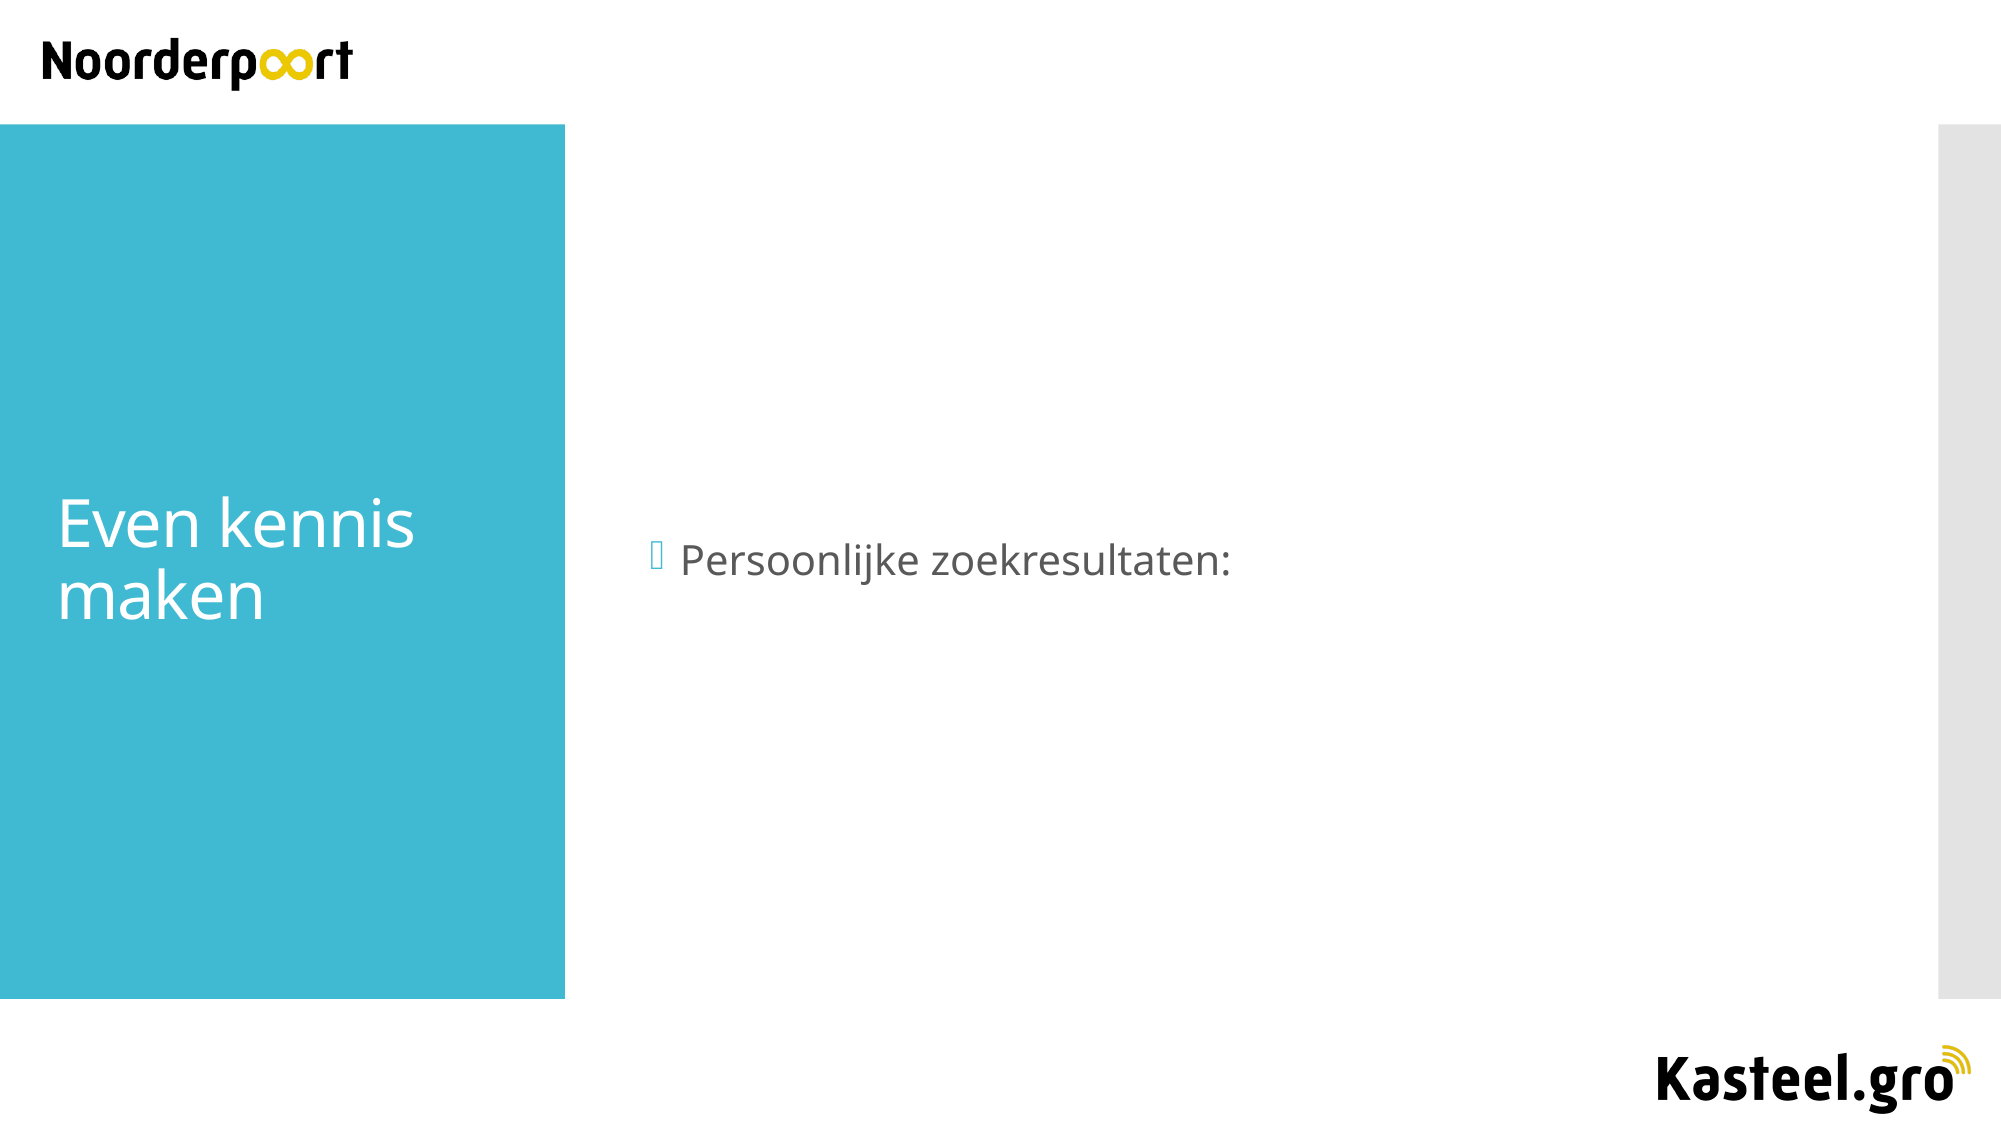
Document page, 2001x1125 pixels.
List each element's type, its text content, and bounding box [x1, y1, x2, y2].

title Even kennis maken [41, 184, 525, 940]
list Persoonlijke zoekresultaten: [634, 141, 1835, 982]
picture [41, 35, 354, 92]
picture [1657, 1045, 1971, 1114]
